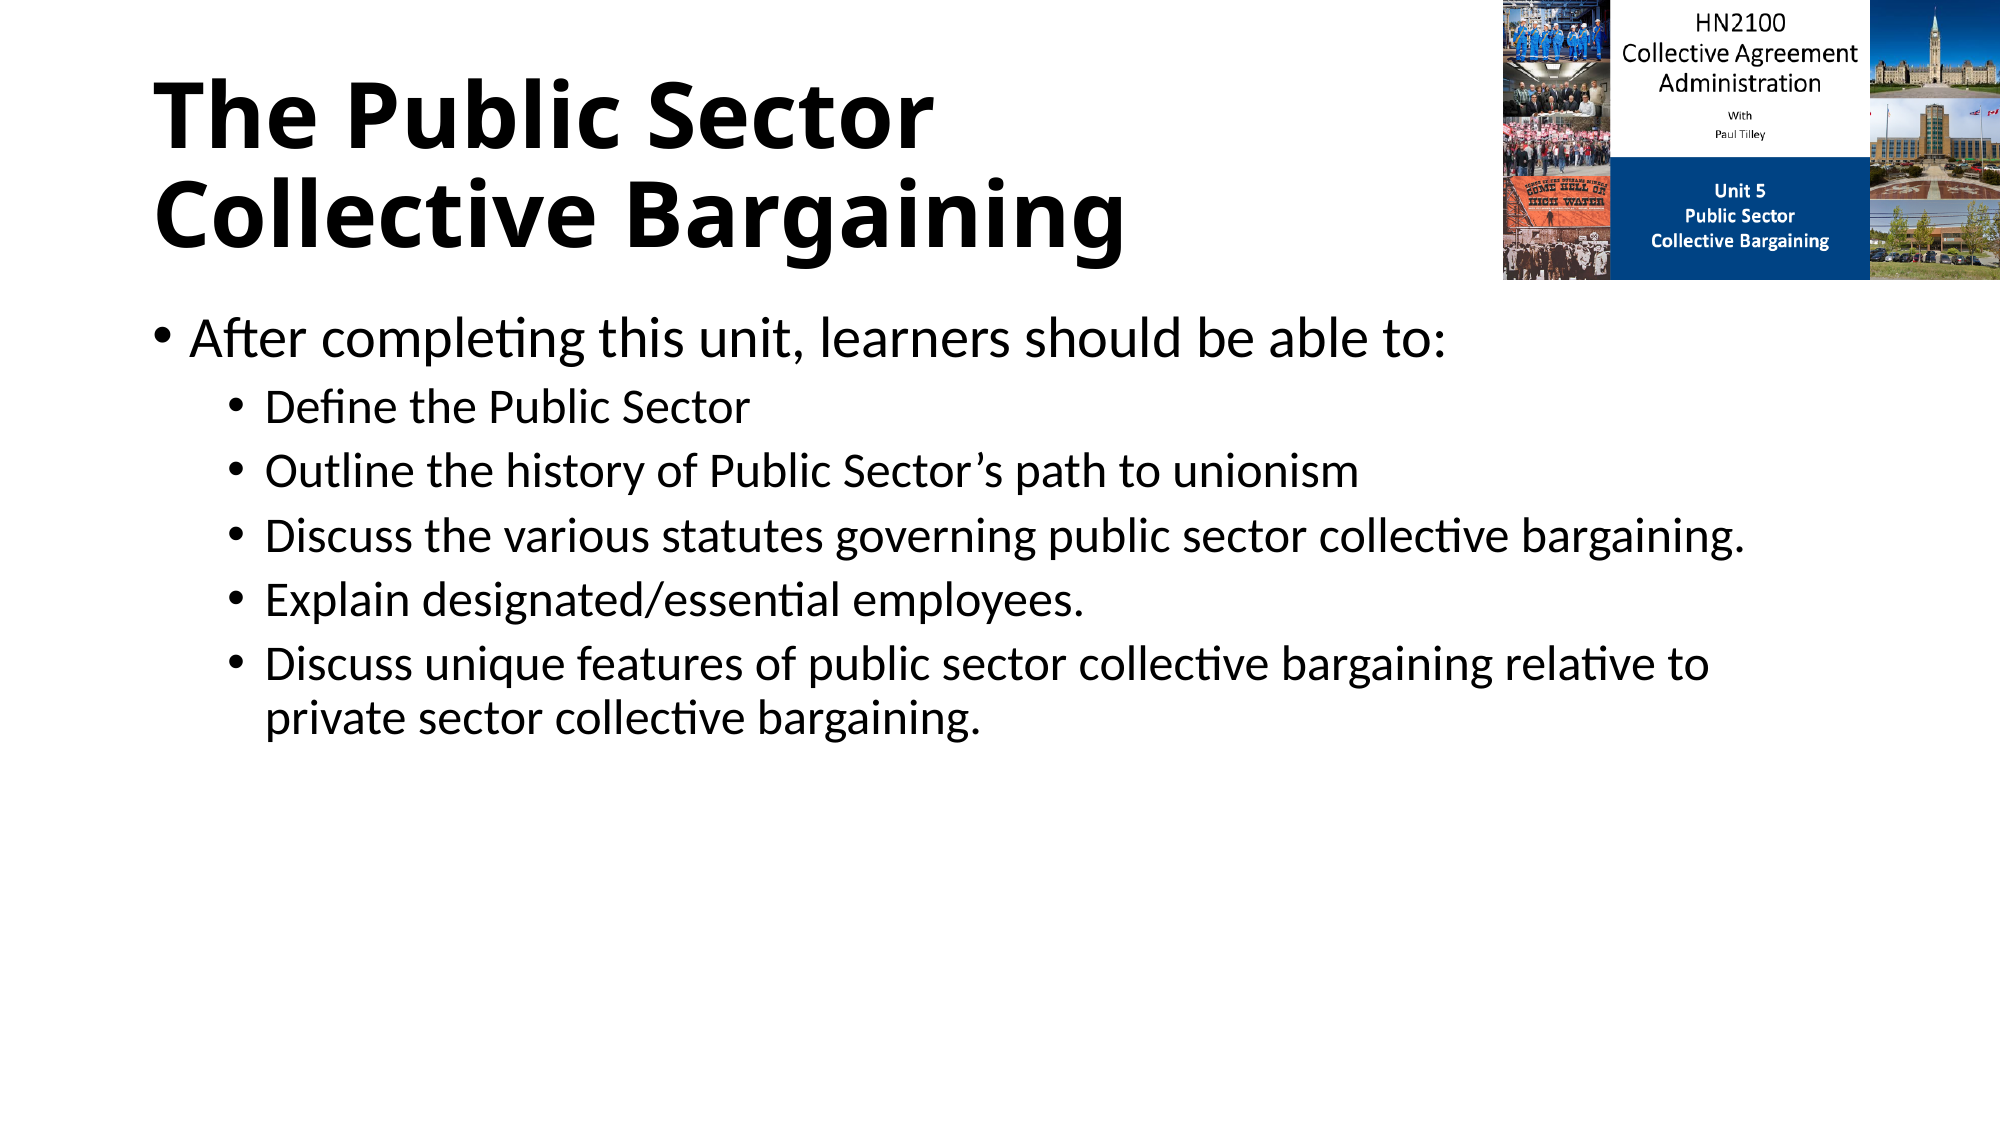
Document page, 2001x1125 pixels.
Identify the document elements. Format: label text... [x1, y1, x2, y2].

list After completing this unit, learners should be able to: Define the Public Sector Outline the history of Public Sector’s path to unionism Discuss the various statutes governing public sector collective bargaining. Explain designated/essential employees. Discuss unique features of public sector collective bargaining relative to private sector collective bargaining. [137, 299, 1863, 1014]
picture [1503, 0, 2000, 280]
title The Public Sector Collective Bargaining [137, 59, 1416, 278]
